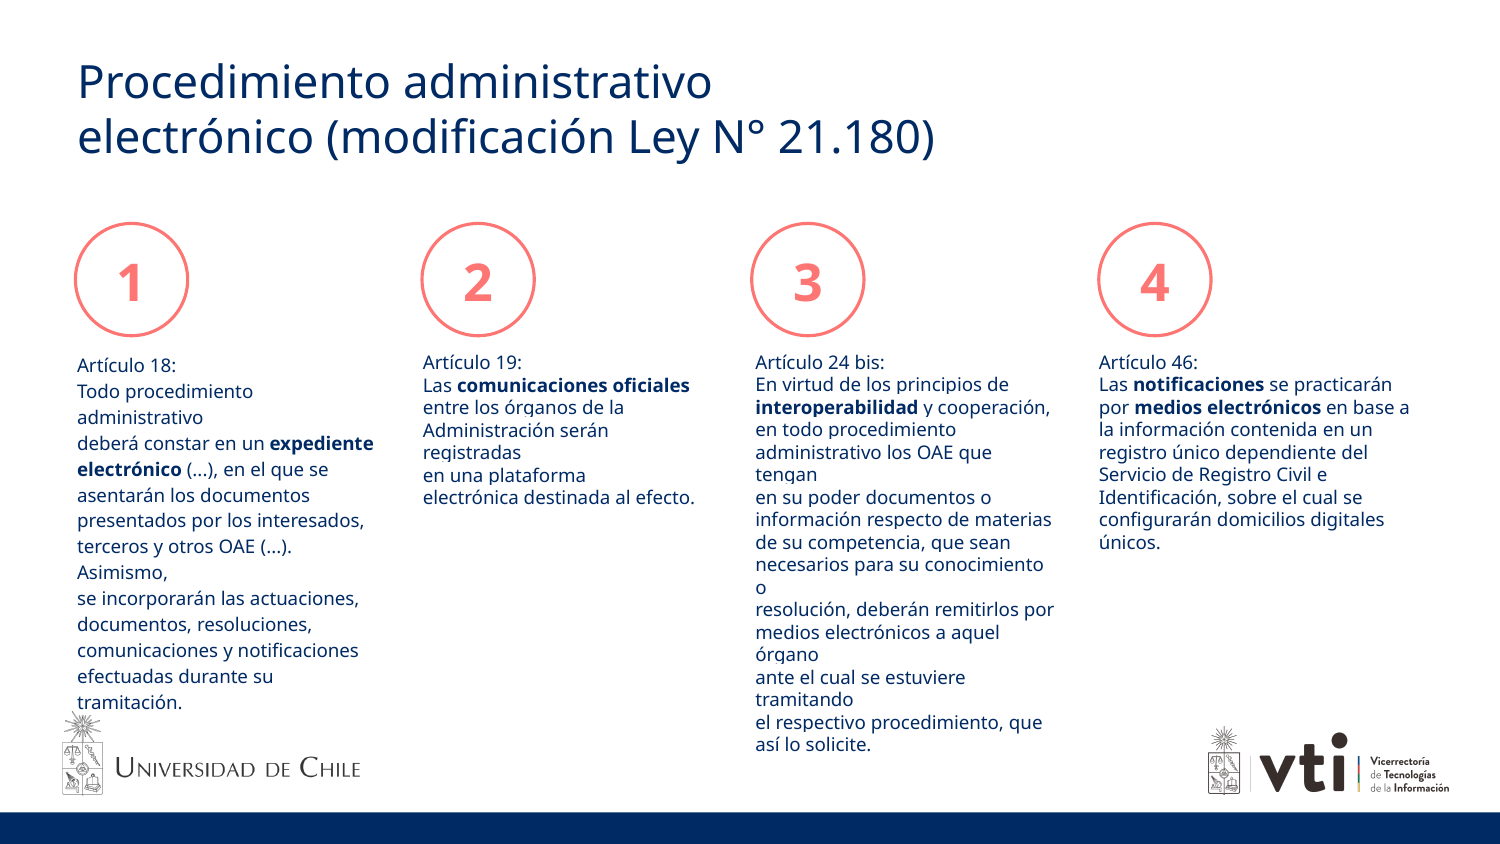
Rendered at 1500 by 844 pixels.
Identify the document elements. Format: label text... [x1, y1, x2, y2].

picture [1208, 726, 1449, 795]
text_box Artículo 46: Las notificaciones se practicarán por medios electrónicos en base a la información contenida en un registro único dependiente del Servicio de Registro Civil e Identificación, sobre el cual se configurarán domicilios digitales únicos. [1083, 335, 1480, 591]
text_box 4 [1125, 234, 1193, 309]
text_box 2 [448, 234, 516, 309]
picture [62, 728, 360, 796]
text_box Artículo 18: Todo procedimiento administrativo deberá constar en un expediente electrónico (...), en el que se asentarán los documentos presentados por los interesados, terceros y otros OAE (...). Asimismo, se incorporarán las actuaciones, documentos, resoluciones, comunicaciones y notificaciones efectuadas durante su tramitación. [62, 335, 397, 728]
text_box 1 [101, 234, 169, 309]
text_box [751, 223, 864, 336]
text_box [1098, 223, 1212, 336]
text_box Procedimiento administrativo electrónico (modificación Ley N° 21.180) [62, 39, 960, 119]
text_box Artículo 19: Las comunicaciones oficiales entre los órganos de la Administración serán registradas en una plataforma electrónica destinada al efecto. [407, 335, 722, 524]
text_box [422, 223, 535, 336]
text_box Artículo 24 bis: En virtud de los principios de interoperabilidad y cooperación, en todo procedimiento administrativo los OAE que tengan en su poder documentos o información respecto de materias de su competencia, que sean necesarios para su conocimiento o resolución, deberán remitirlos por medios electrónicos a aquel órgano ante el cual se estuviere tramitando el respectivo procedimiento, que así lo solicite. [740, 335, 1071, 771]
text_box 3 [778, 234, 846, 309]
text_box [75, 223, 188, 336]
